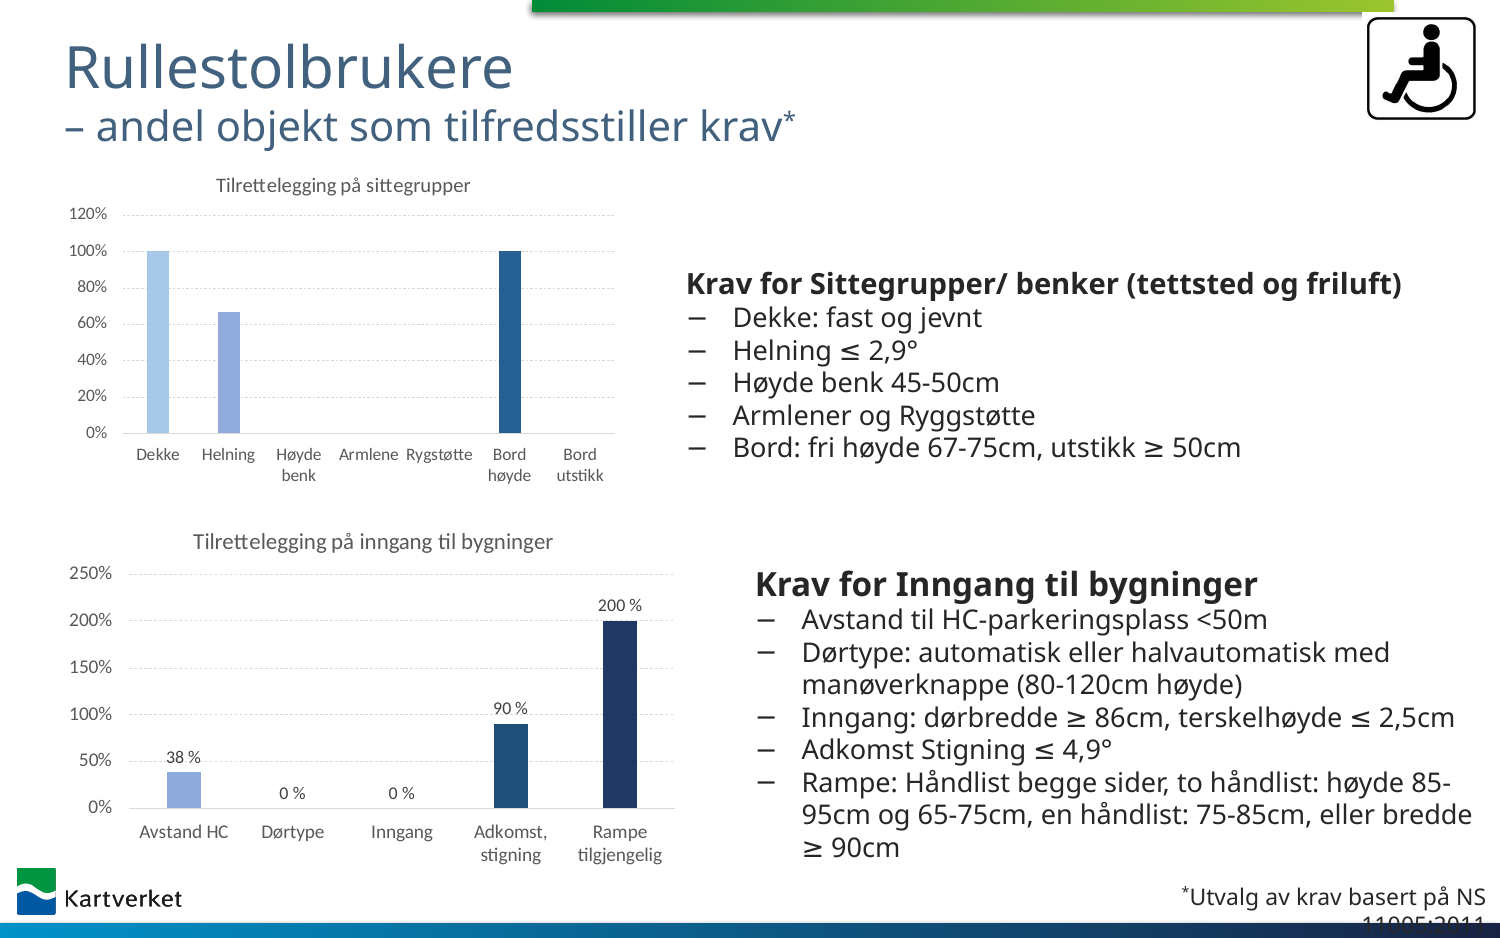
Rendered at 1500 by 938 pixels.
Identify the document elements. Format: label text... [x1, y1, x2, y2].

picture [62, 166, 625, 492]
text_box *Utvalg av krav basert på NS 11005:2011 [1068, 873, 1500, 938]
text_box Krav for Inngang til bygninger Avstand til HC-parkeringsplass <50m Dørtype: automatisk eller halvautomatisk med manøverknappe (80-120cm høyde) Inngang: dørbredde ≥ 86cm, terskelhøyde ≤ 2,5cm Adkomst Stigning ≤ 4,9° Rampe: Håndlist begge sider, to håndlist: høyde 85-95cm og 65-75cm, en håndlist: 75-85cm, eller bredde ≥ 90cm [740, 555, 1491, 870]
picture [62, 520, 685, 874]
text_box Krav for Sittegrupper/ benker (tettsted og friluft) Dekke: fast og jevnt Helning ≤ 2,9° Høyde benk 45-50cm Armlener og Ryggstøtte Bord: fri høyde 67-75cm, utstikk ≥ 50cm [670, 258, 1418, 471]
picture [1362, 12, 1481, 126]
text_box Rullestolbrukere – andel objekt som tilfredsstiller krav* [49, 25, 1431, 158]
